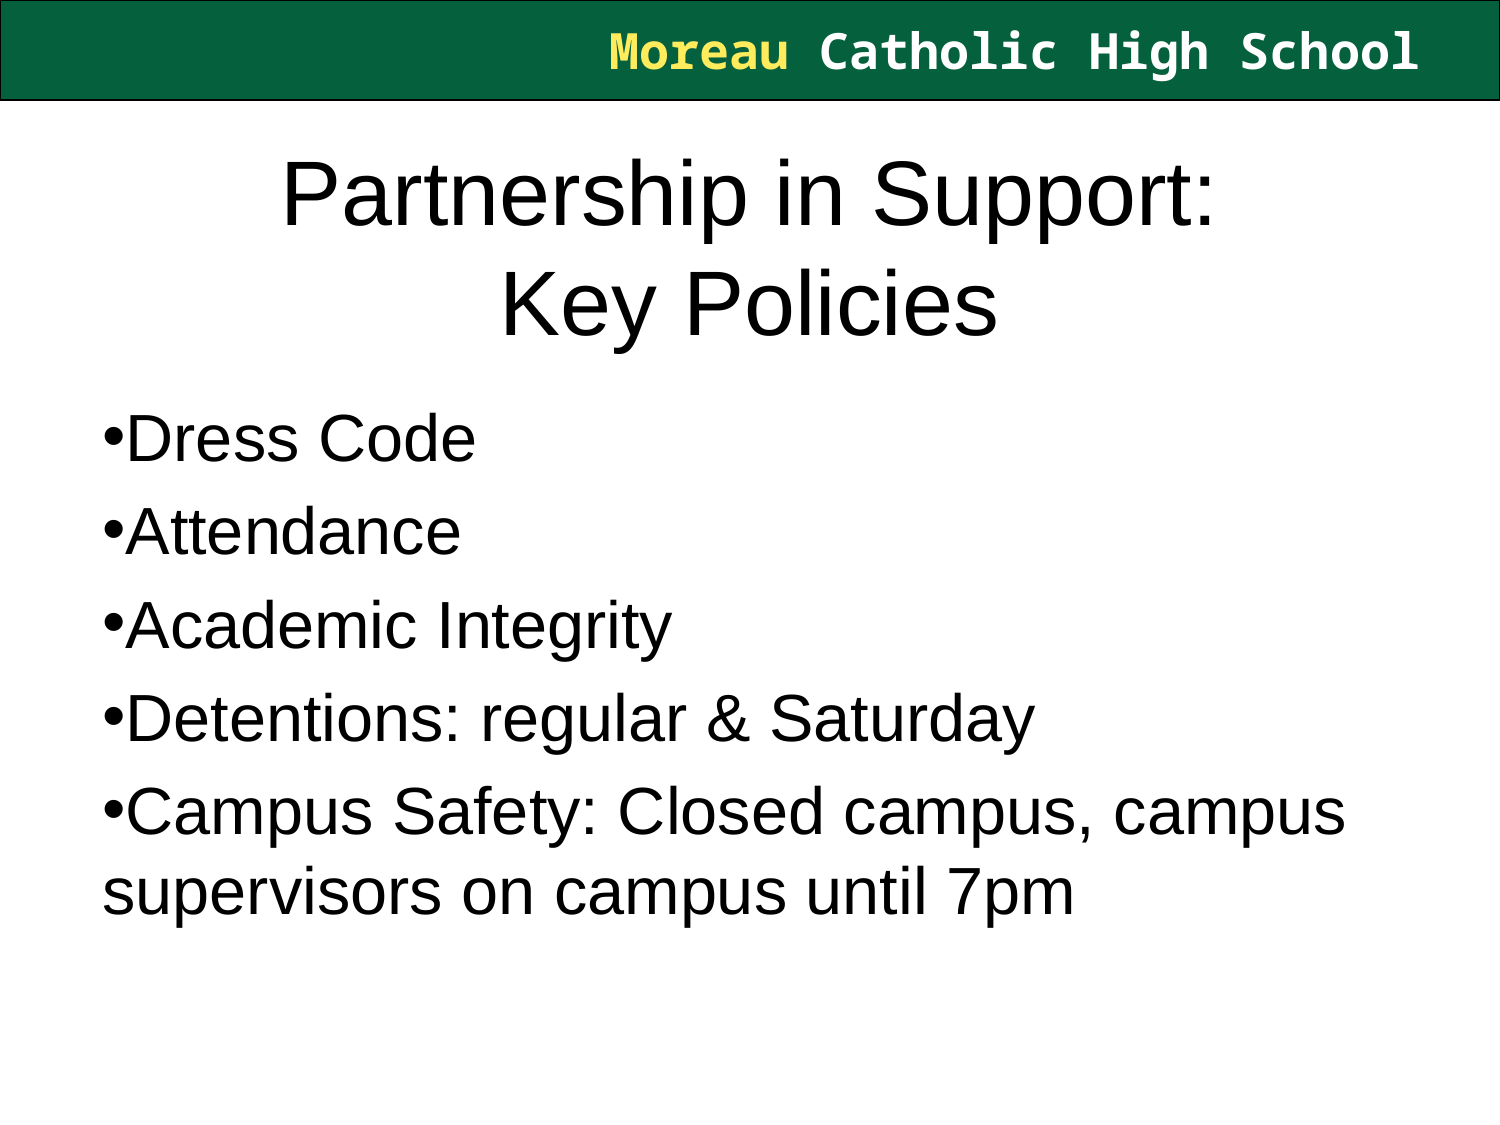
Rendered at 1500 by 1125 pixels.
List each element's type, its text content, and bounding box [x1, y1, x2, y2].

title Partnership in Support: Key Policies [112, 149, 1388, 338]
subtitle Dress Code Attendance Academic Integrity Detentions: regular & Saturday Campus Safety: Closed campus, campus supervisors on campus until 7pm [87, 387, 1451, 1013]
